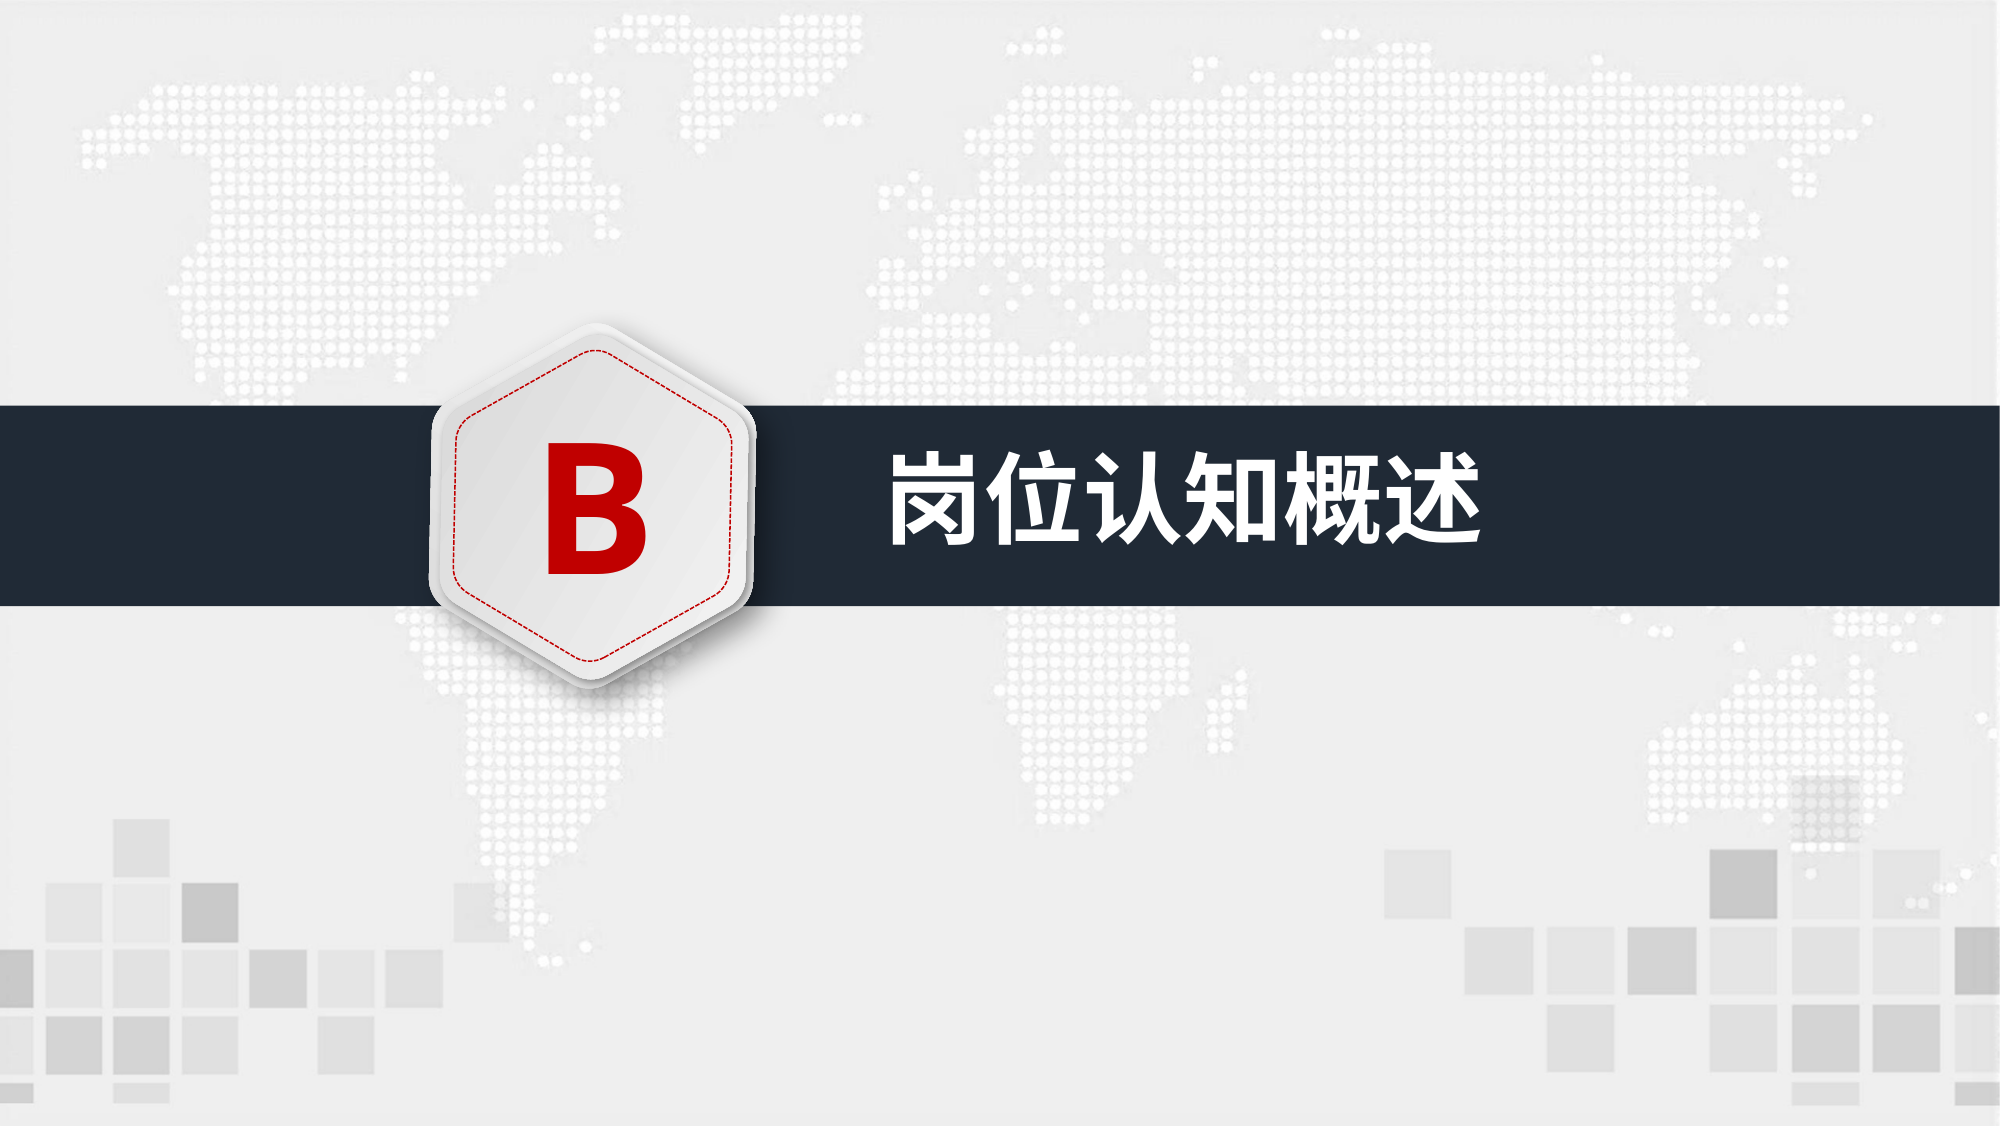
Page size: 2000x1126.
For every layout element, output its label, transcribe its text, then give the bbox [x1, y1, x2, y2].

text_box 岗位认知概述 [868, 428, 1572, 564]
text_box [0, 404, 411, 607]
text_box [774, 404, 2000, 607]
picture [0, 607, 2000, 1126]
picture [0, 0, 2000, 404]
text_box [411, 342, 774, 670]
